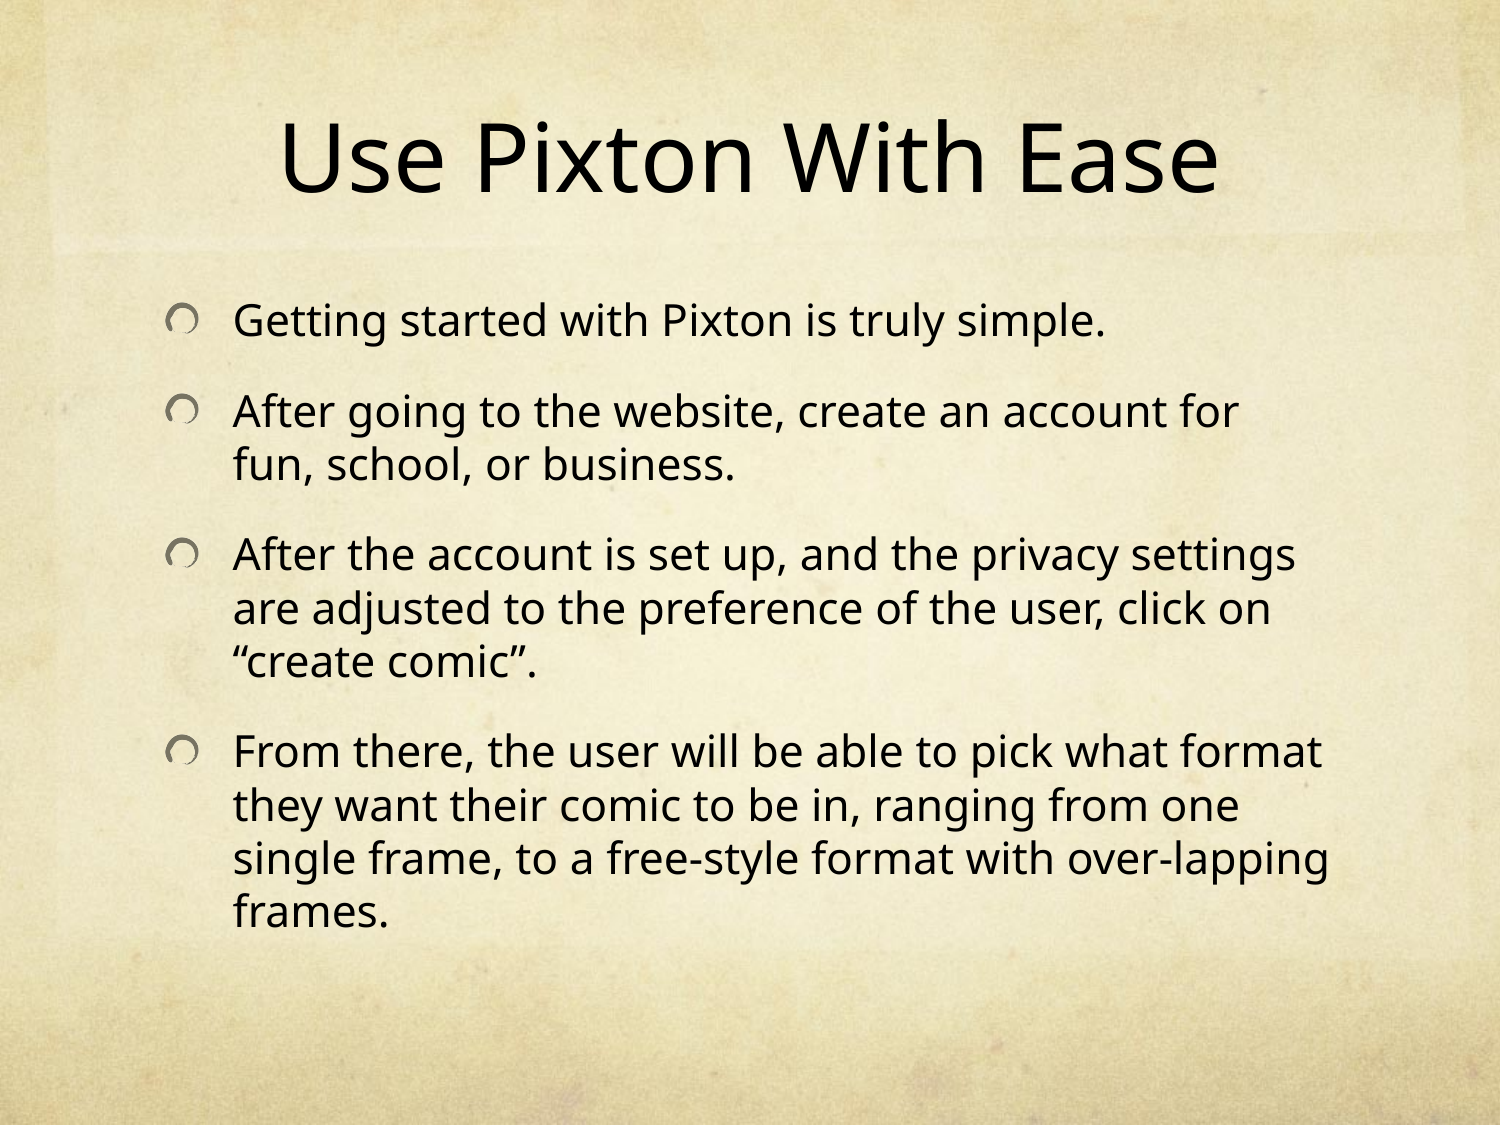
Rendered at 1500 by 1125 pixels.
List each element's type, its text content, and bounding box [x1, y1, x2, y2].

list Getting started with Pixton is truly simple. After going to the website, create an account for fun, school, or business. After the account is set up, and the privacy settings are adjusted to the preference of the user, click on “create comic”. From there, the user will be able to pick what format they want their comic to be in, ranging from one single frame, to a free-style format with over-lapping frames. [150, 284, 1350, 950]
title Use Pixton With Ease [150, 82, 1350, 225]
picture [0, 0, 1500, 1125]
